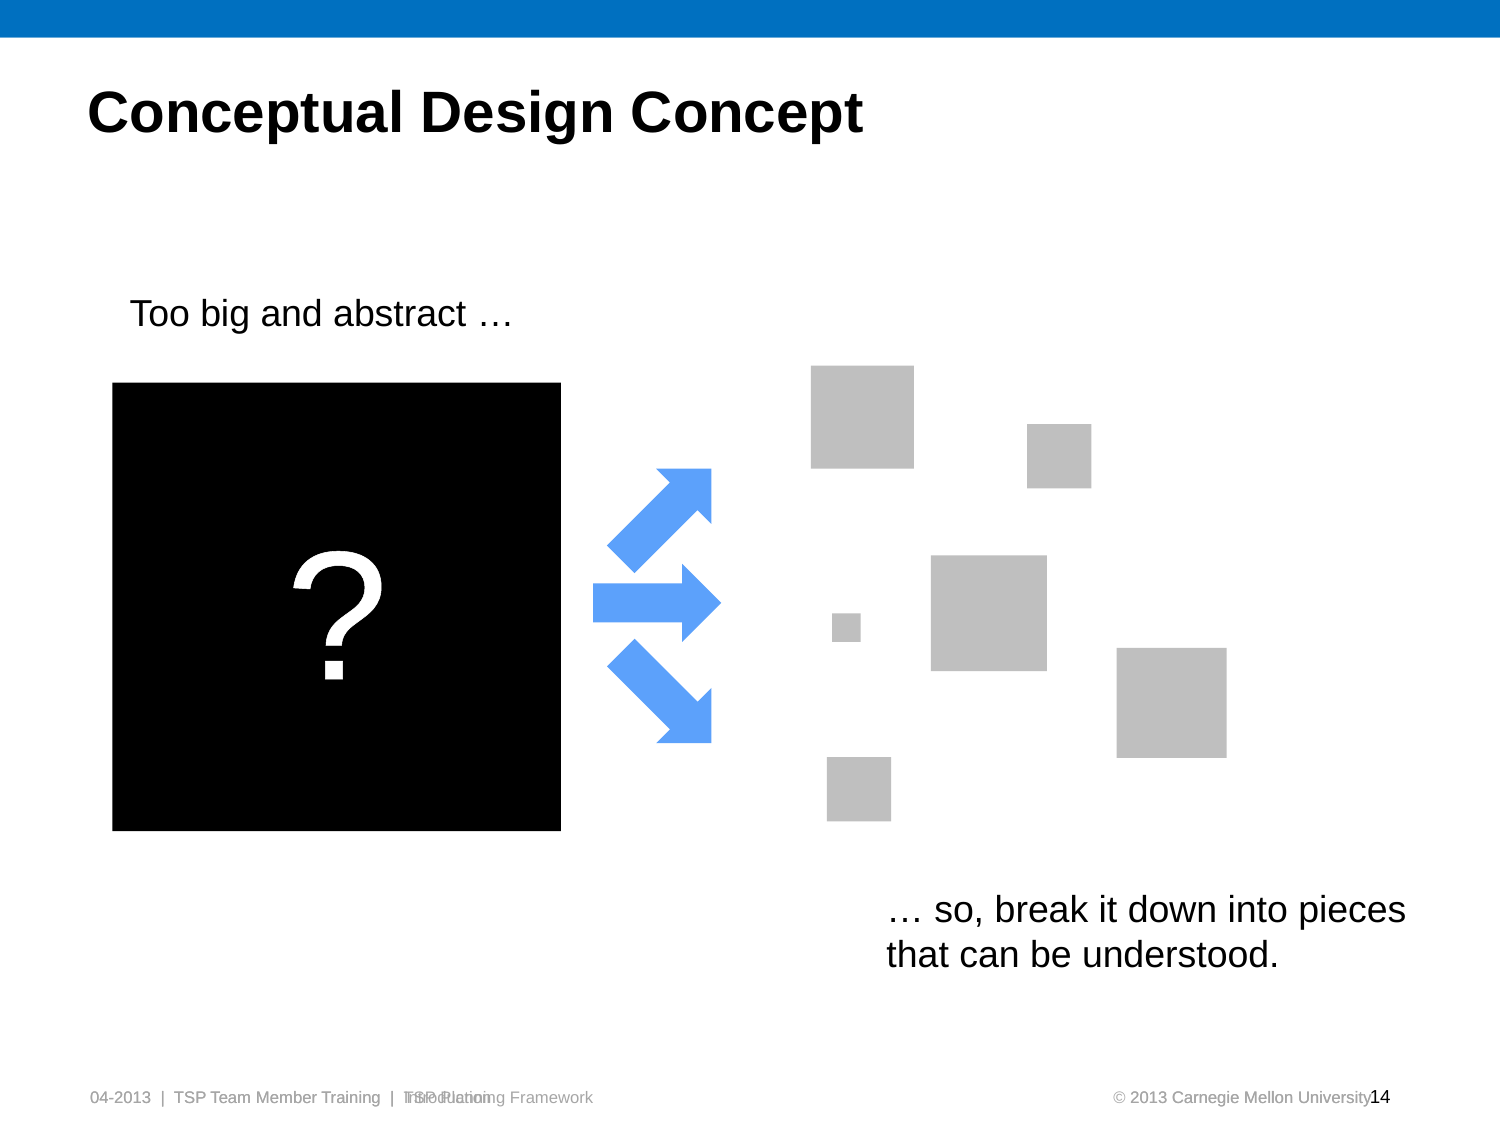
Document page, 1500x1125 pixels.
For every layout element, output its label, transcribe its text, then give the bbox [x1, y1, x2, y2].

text_box … so, break it down into pieces that can be understood. [871, 878, 1422, 983]
text_box [930, 555, 1047, 672]
text_box [826, 757, 892, 822]
text_box [1116, 647, 1227, 758]
text_box [607, 638, 712, 744]
title Conceptual Design Concept [87, 87, 1439, 226]
text_box [832, 613, 861, 642]
text_box [810, 365, 914, 469]
text_box ? [271, 488, 403, 724]
text_box [593, 563, 722, 642]
text_box [112, 382, 561, 832]
text_box [1027, 424, 1092, 489]
text_box Too big and abstract … [114, 281, 530, 341]
text_box [606, 468, 712, 574]
